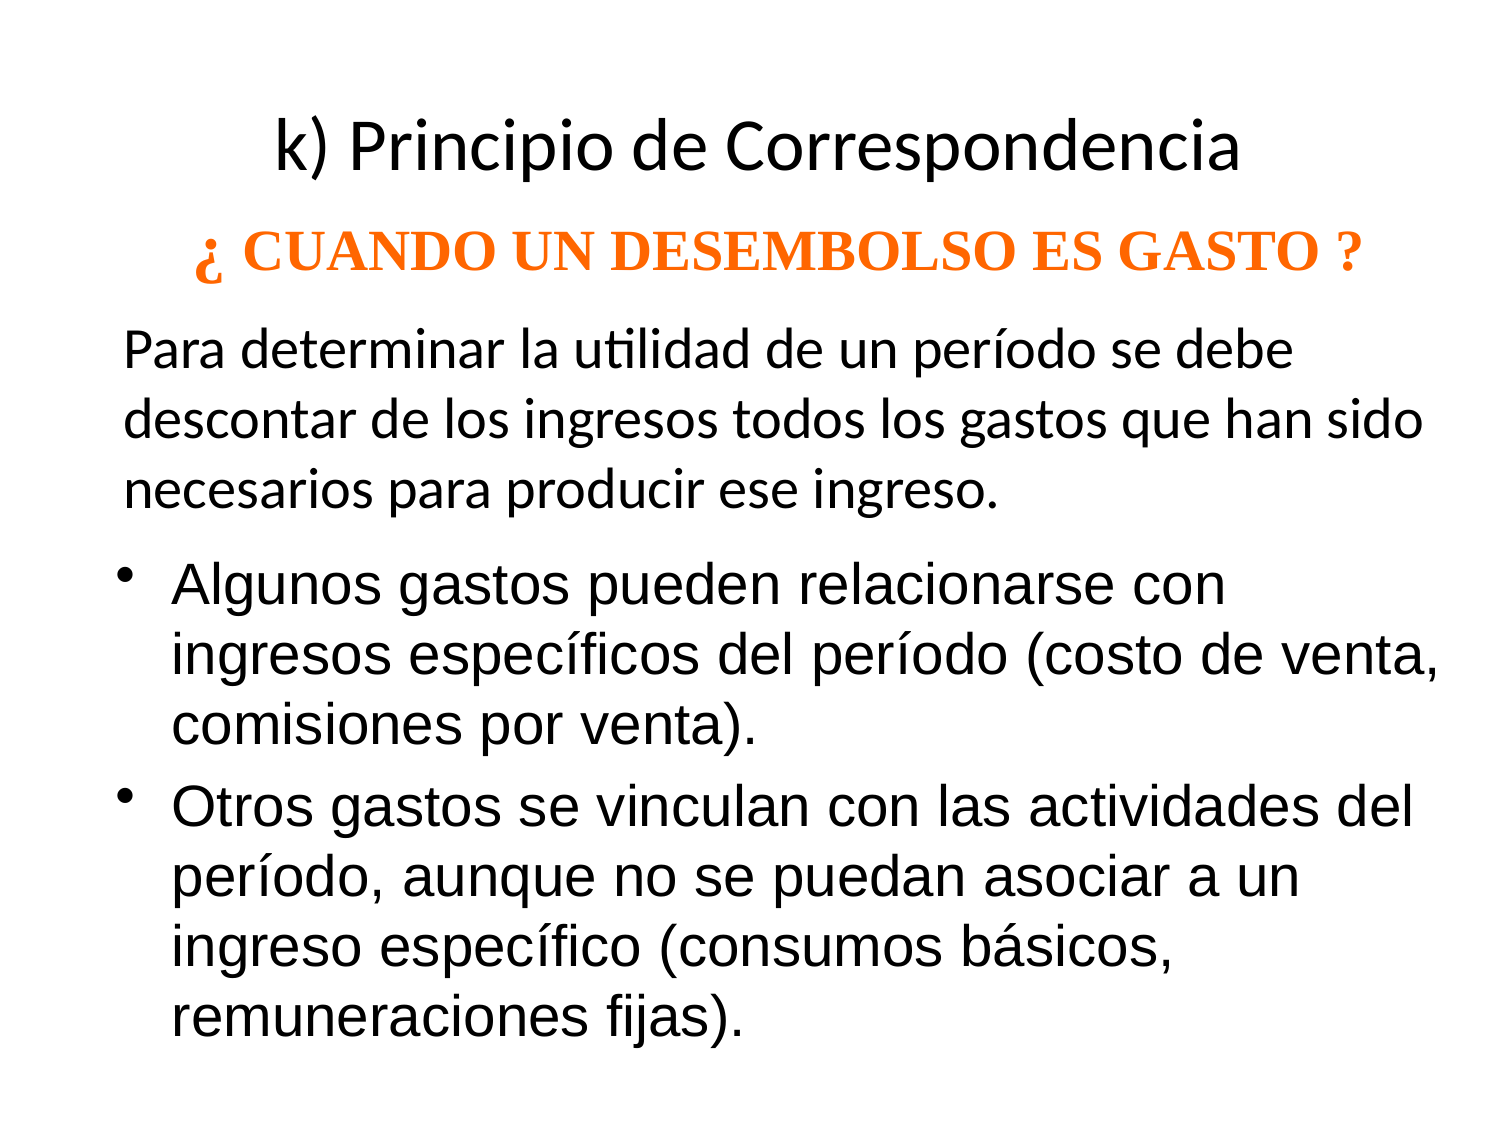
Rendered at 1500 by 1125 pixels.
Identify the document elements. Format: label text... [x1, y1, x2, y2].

text_box Algunos gastos pueden relacionarse con ingresos específicos del período (costo de venta, comisiones por venta). Otros gastos se vinculan con las actividades del período, aunque no se puedan asociar a un ingreso específico (consumos básicos, remuneraciones fijas). [100, 538, 1475, 1071]
text_box ¿ CUANDO UN DESEMBOLSO ES GASTO ? [176, 196, 1381, 292]
title k) Principio de Correspondencia [112, 66, 1406, 216]
list Para determinar la utilidad de un período se debe descontar de los ingresos todos los gastos que han sido necesarios para producir ese ingreso. [108, 302, 1483, 539]
